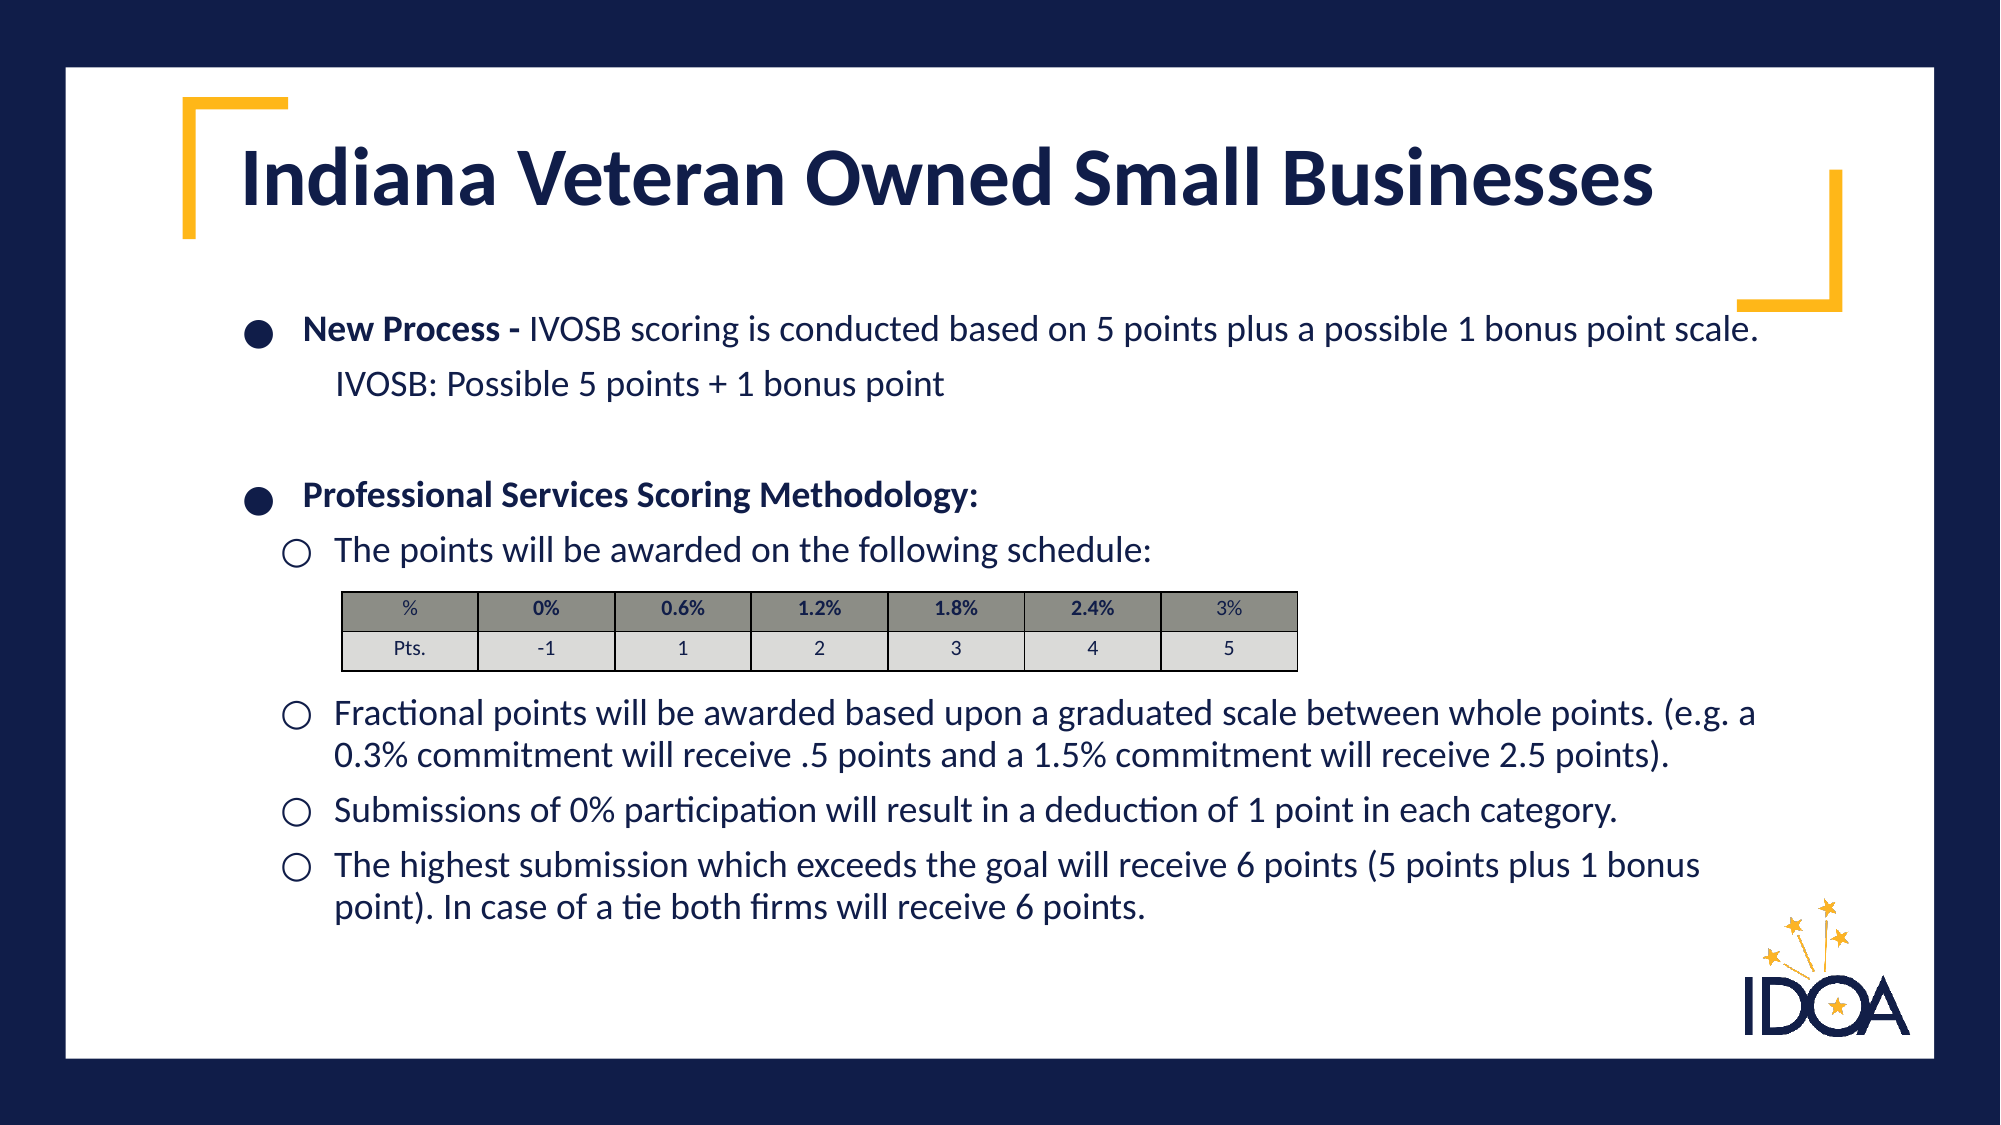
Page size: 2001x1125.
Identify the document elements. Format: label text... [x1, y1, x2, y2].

table_header 0.6% [616, 593, 750, 631]
picture [1702, 857, 1959, 1114]
table_header 1.2% [752, 593, 887, 631]
table_cell 1 [616, 632, 750, 670]
table_header 1.8% [889, 593, 1024, 631]
table_header 2.4% [1025, 593, 1160, 631]
table_cell 3 [889, 632, 1024, 670]
table_cell 4 [1025, 632, 1160, 670]
table_cell -1 [479, 632, 614, 670]
title Indiana Veteran Owned Small Businesses [225, 126, 1800, 263]
table_header 0% [479, 593, 614, 631]
table_cell Pts. [343, 632, 477, 670]
table_header % [343, 593, 477, 631]
table_cell 2 [752, 632, 887, 670]
table_header 3% [1162, 593, 1297, 631]
table_cell 5 [1162, 632, 1297, 670]
list New Process - IVOSB scoring is conducted based on 5 points plus a possible 1 bonus point scale. IVOSB: Possible 5 points + 1 bonus point Professional Services Scoring Methodology: The points will be awarded on the following schedule: Fractional points will be awarded based upon a graduated scale between whole points. (e.g. a 0.3% commitment will receive .5 points and a 1.5% commitment will receive 2.5 points). Submissions of 0% participation will result in a deduction of 1 point in each category. The highest submission which exceeds the goal will receive 6 points (5 points plus 1 bonus point). In case of a tie both firms will receive 6 points. [225, 299, 1800, 996]
